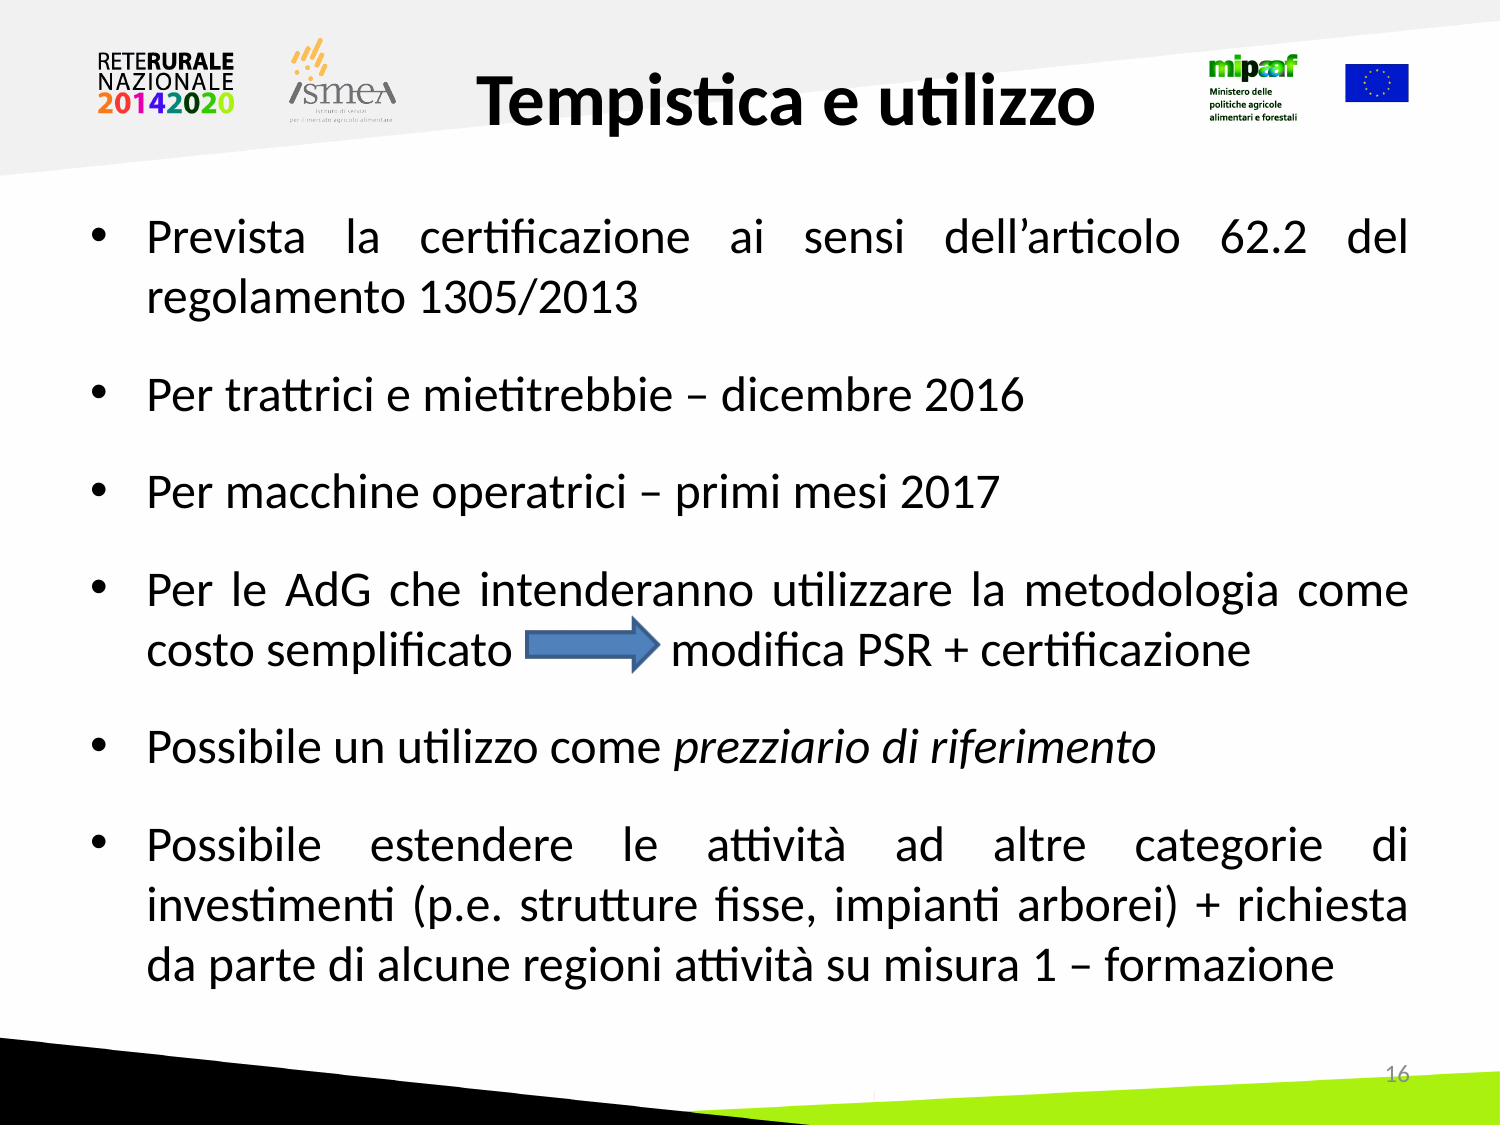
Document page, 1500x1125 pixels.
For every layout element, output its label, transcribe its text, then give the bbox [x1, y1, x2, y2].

slide_number 16 [1074, 1042, 1425, 1103]
title Tempistica e utilizzo [112, 42, 1463, 149]
list Prevista la certificazione ai sensi dell’articolo 62.2 del regolamento 1305/2013 Per trattrici e mietitrebbie – dicembre 2016 Per macchine operatrici – primi mesi 2017 Per le AdG che intenderanno utilizzare la metodologia come costo semplificato modifica PSR + certificazione Possibile un utilizzo come prezziario di riferimento Possibile estendere le attività ad altre categorie di investimenti (p.e. strutture fisse, impianti arborei) + richiesta da parte di alcune regioni attività su misura 1 – formazione [75, 196, 1425, 1035]
picture [0, 0, 1500, 1125]
